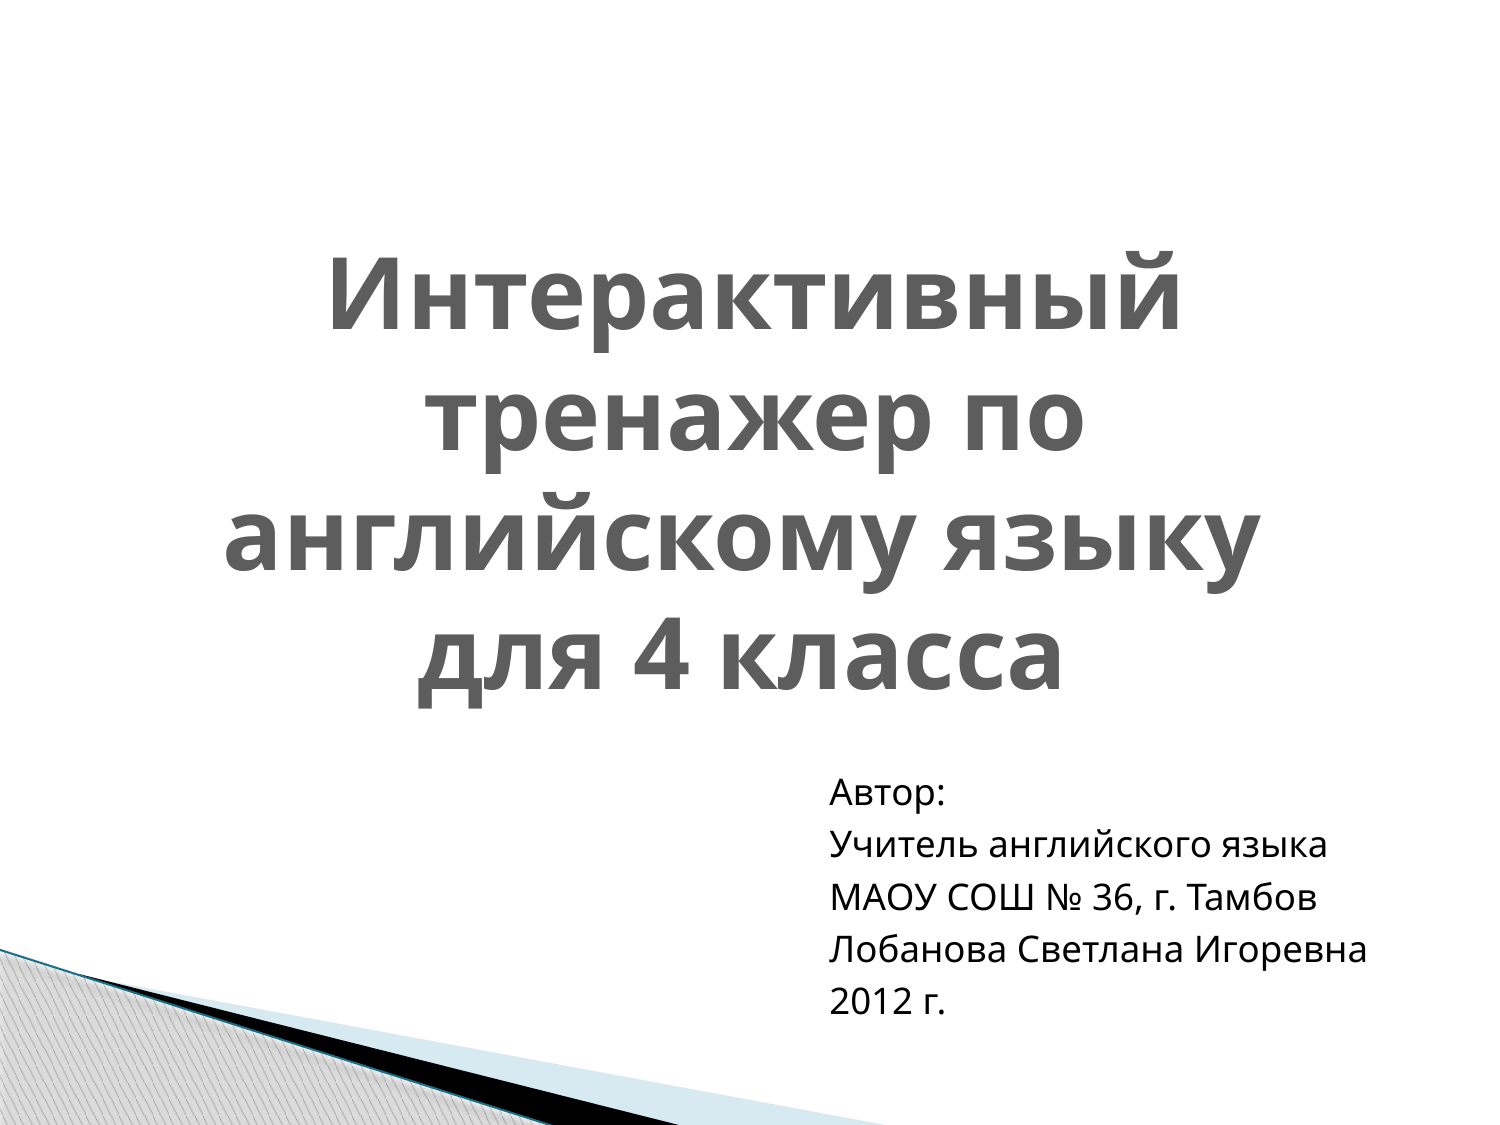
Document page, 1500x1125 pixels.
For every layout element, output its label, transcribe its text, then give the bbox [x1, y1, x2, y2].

list Автор: Учитель английского языка МАОУ СОШ № 36, г. Тамбов Лобанова Светлана Игоревна 2012 г. [796, 761, 1456, 1032]
text_box Интерактивный тренажер по английскому языку для 4 класса [93, 222, 1418, 853]
